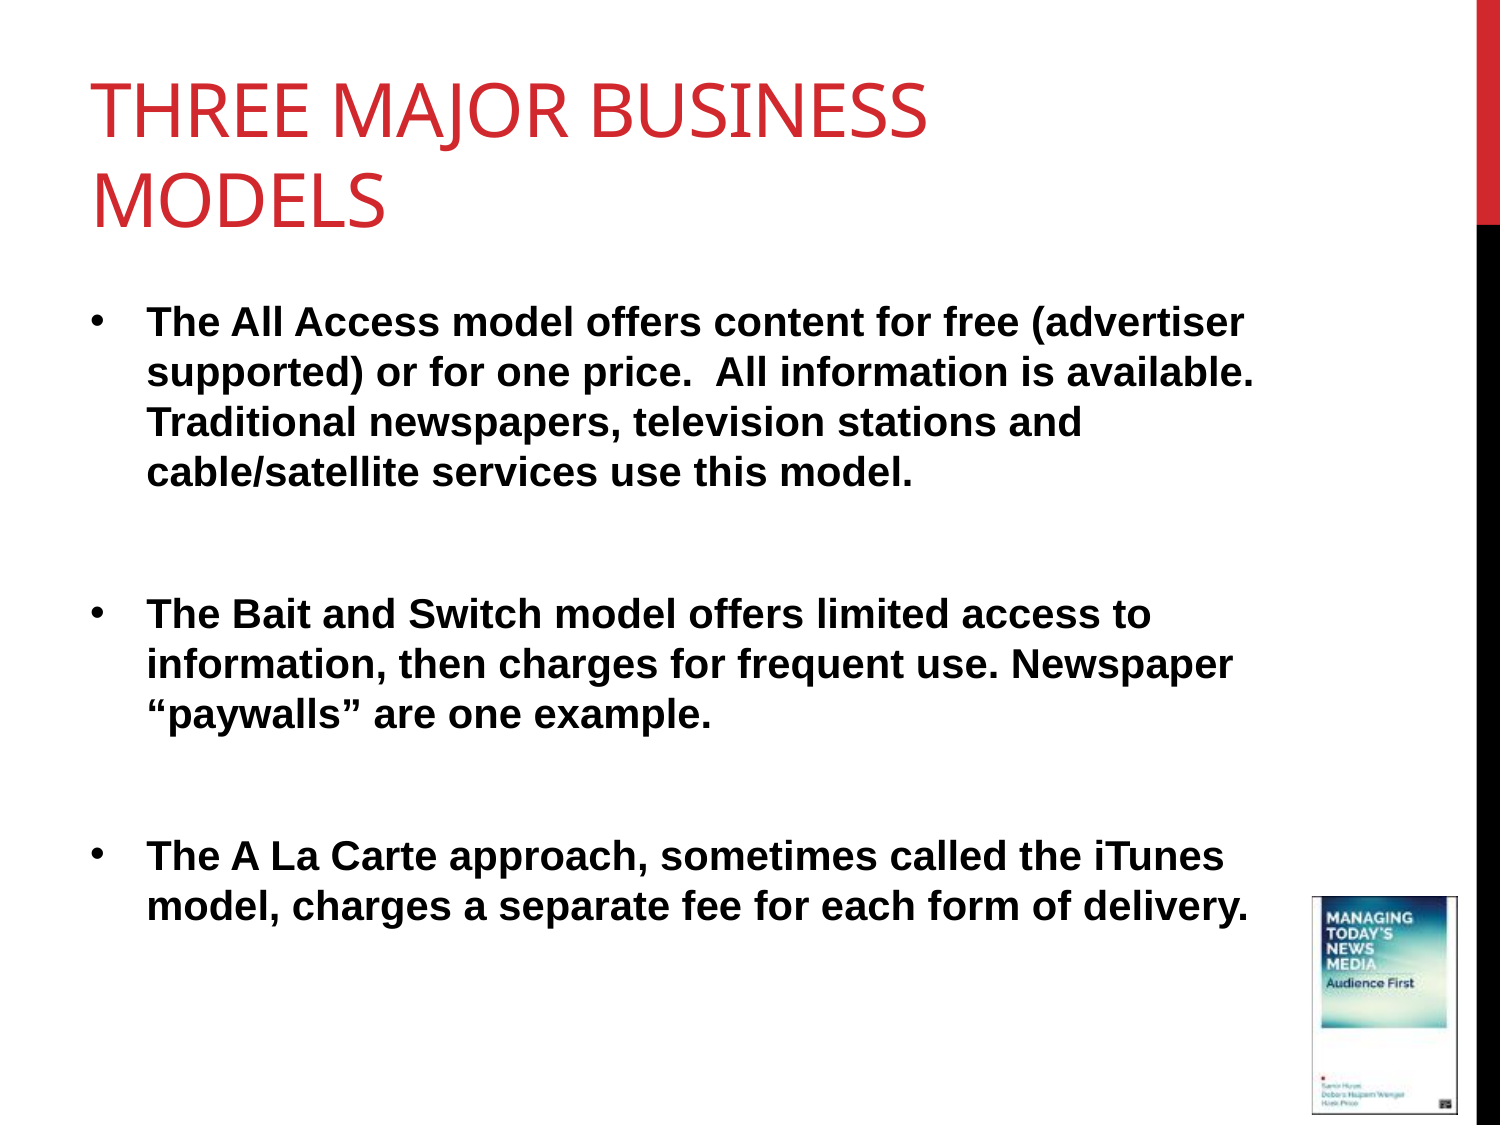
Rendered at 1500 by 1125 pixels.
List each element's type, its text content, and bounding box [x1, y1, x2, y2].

list The All Access model offers content for free (advertiser supported) or for one price. All information is available. Traditional newspapers, television stations and cable/satellite services use this model. The Bait and Switch model offers limited access to information, then charges for frequent use. Newspaper “paywalls” are one example. The A La Carte approach, sometimes called the iTunes model, charges a separate fee for each form of delivery. [75, 287, 1325, 1005]
title Three major business models [75, 25, 1025, 250]
picture [1311, 896, 1458, 1115]
